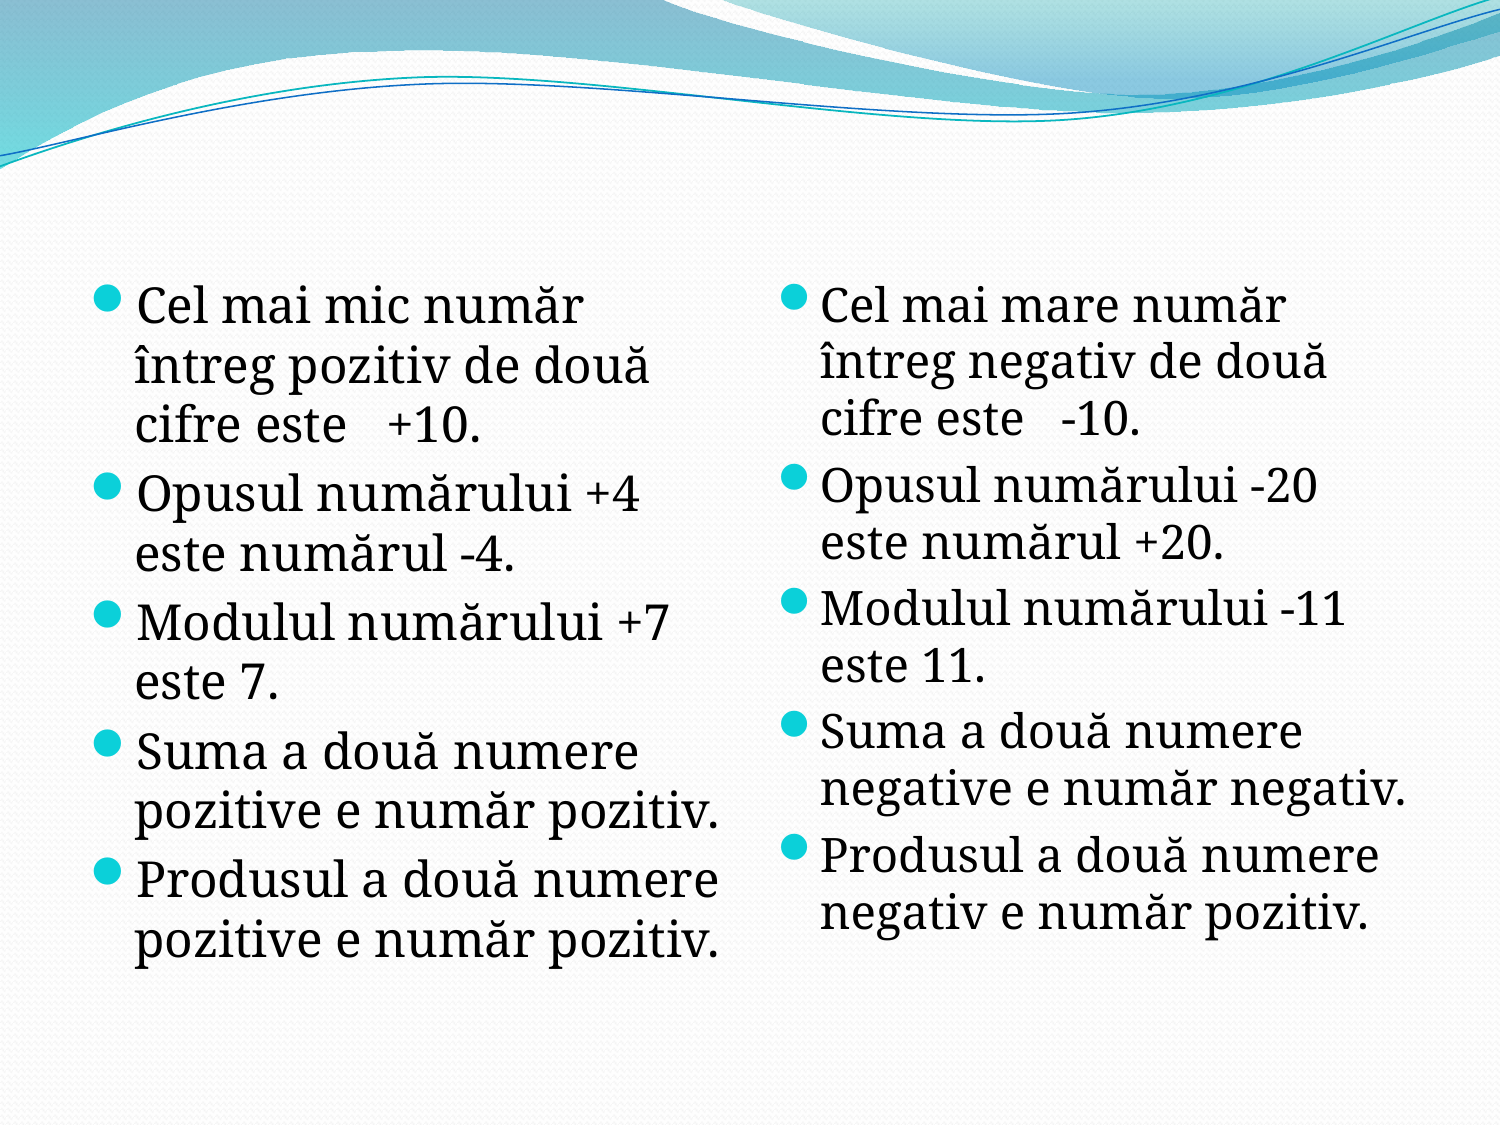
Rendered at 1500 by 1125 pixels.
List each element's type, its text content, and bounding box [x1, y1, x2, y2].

list Cel mai mare număr întreg negativ de două cifre este -10. Opusul numărului -20 este numărul +20. Modulul numărului -11 este 11. Suma a două numere negative e număr negativ. Produsul a două numere negativ e număr pozitiv. [762, 267, 1425, 995]
list Cel mai mic număr întreg pozitiv de două cifre este +10. Opusul numărului +4 este numărul -4. Modulul numărului +7 este 7. Suma a două numere pozitive e număr pozitiv. Produsul a două numere pozitive e număr pozitiv. [75, 267, 738, 995]
